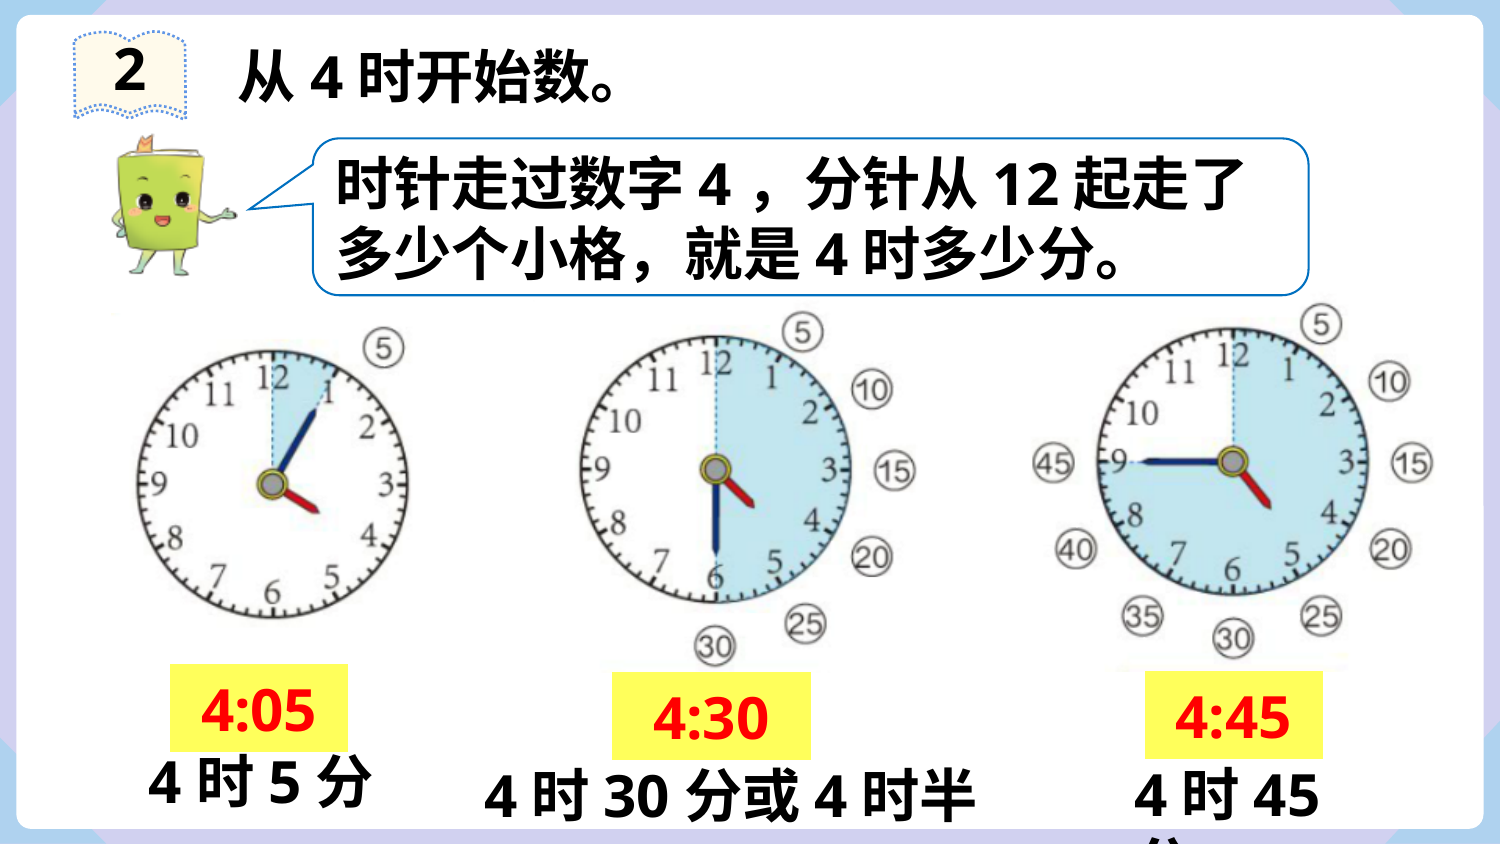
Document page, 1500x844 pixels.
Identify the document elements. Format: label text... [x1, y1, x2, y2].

text_box 4时45分 [1119, 751, 1376, 844]
text_box 4:45 [1145, 672, 1323, 751]
picture [992, 280, 1463, 672]
text_box 4:05 [170, 664, 348, 738]
text_box 4时5分 [133, 738, 389, 823]
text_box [73, 31, 186, 120]
picture [111, 313, 434, 639]
text_box 4:30 [612, 673, 811, 751]
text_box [109, 131, 1309, 296]
text_box 4时30分或4时半 [469, 751, 1060, 837]
picture [533, 300, 941, 673]
text_box 从4时开始数。 [223, 32, 664, 118]
